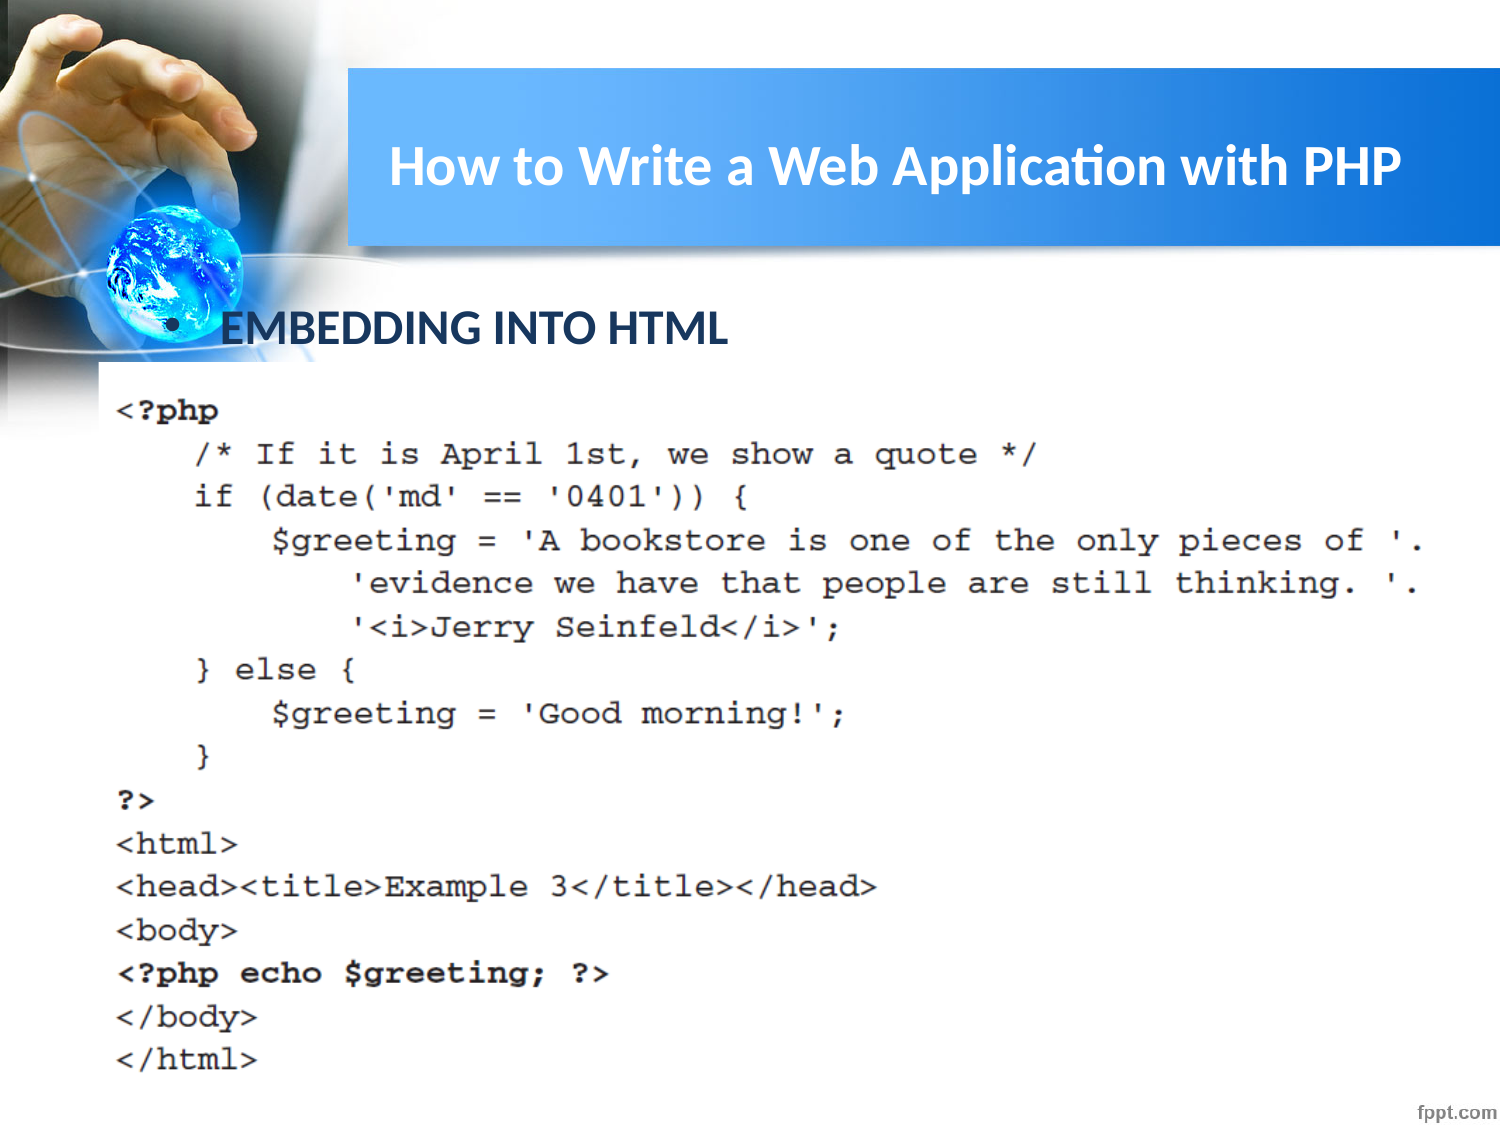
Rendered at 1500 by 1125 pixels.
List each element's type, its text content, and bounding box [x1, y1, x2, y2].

title How to Write a Web Application with PHP [374, 111, 1452, 212]
picture [0, 0, 1500, 1125]
list EMBEDDING INTO HTML [148, 286, 1477, 1039]
